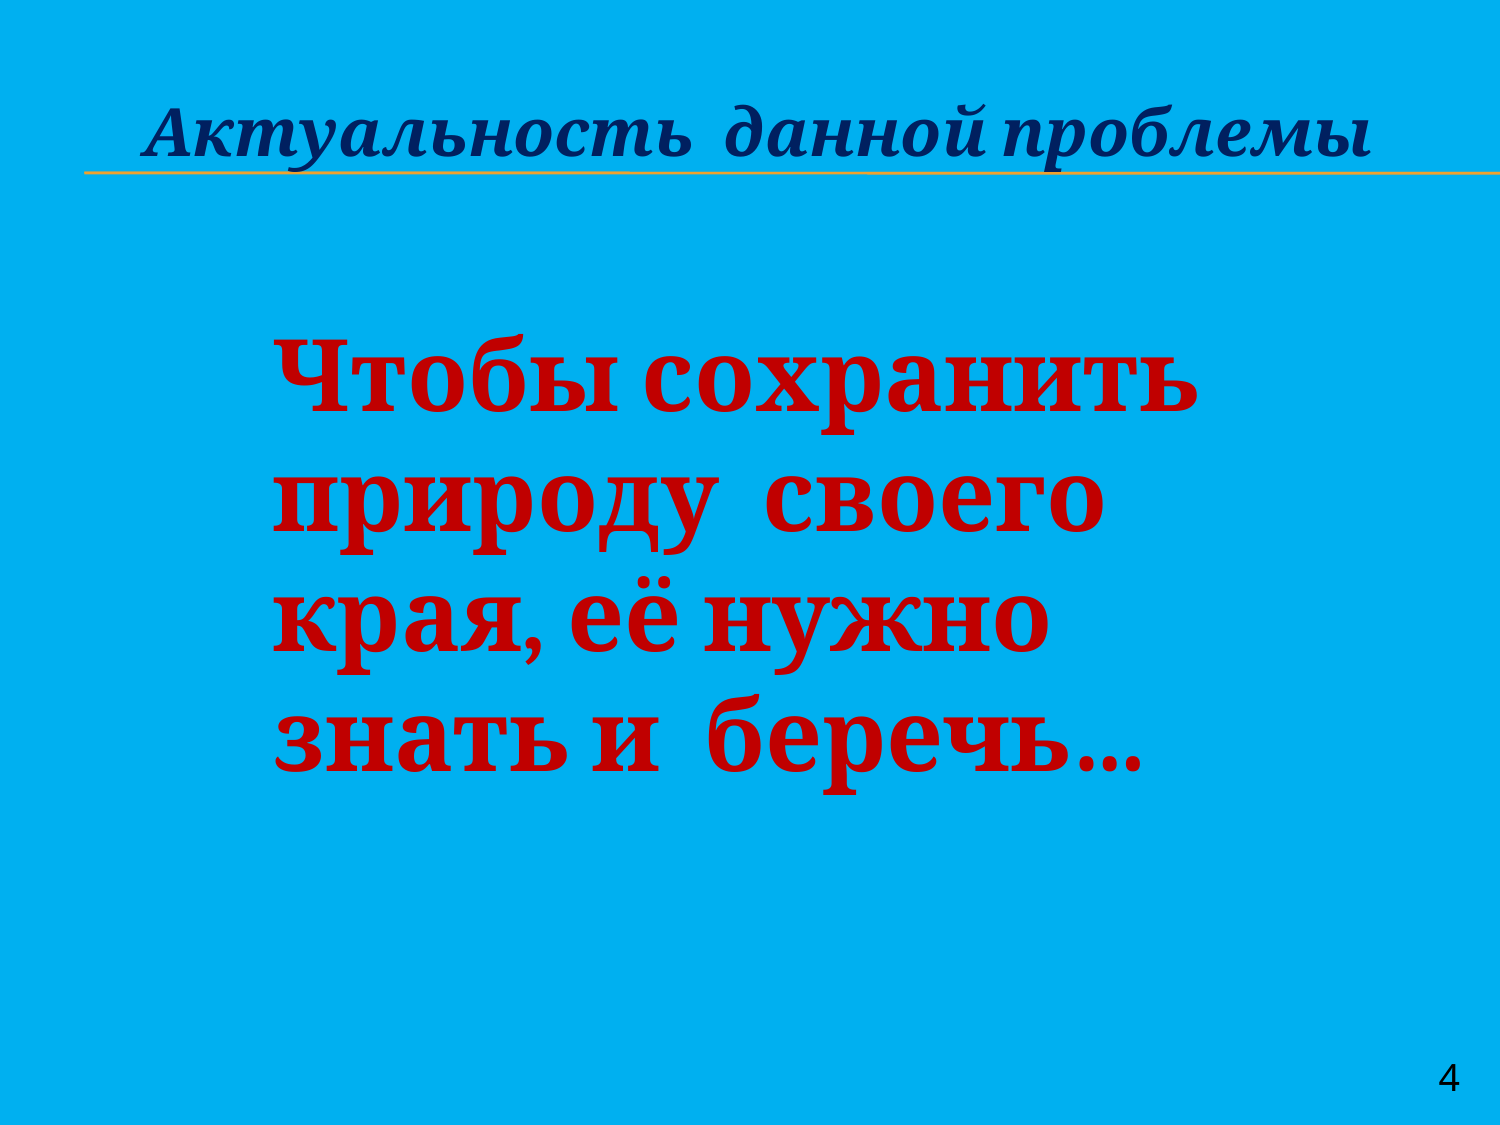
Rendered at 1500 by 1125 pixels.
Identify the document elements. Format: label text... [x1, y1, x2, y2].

text_box Актуальность данной проблемы [128, 81, 1395, 177]
text_box Чтобы сохранить природу своего края, её нужно знать и беречь… [257, 304, 1290, 845]
text_box 4 [1423, 1046, 1475, 1107]
